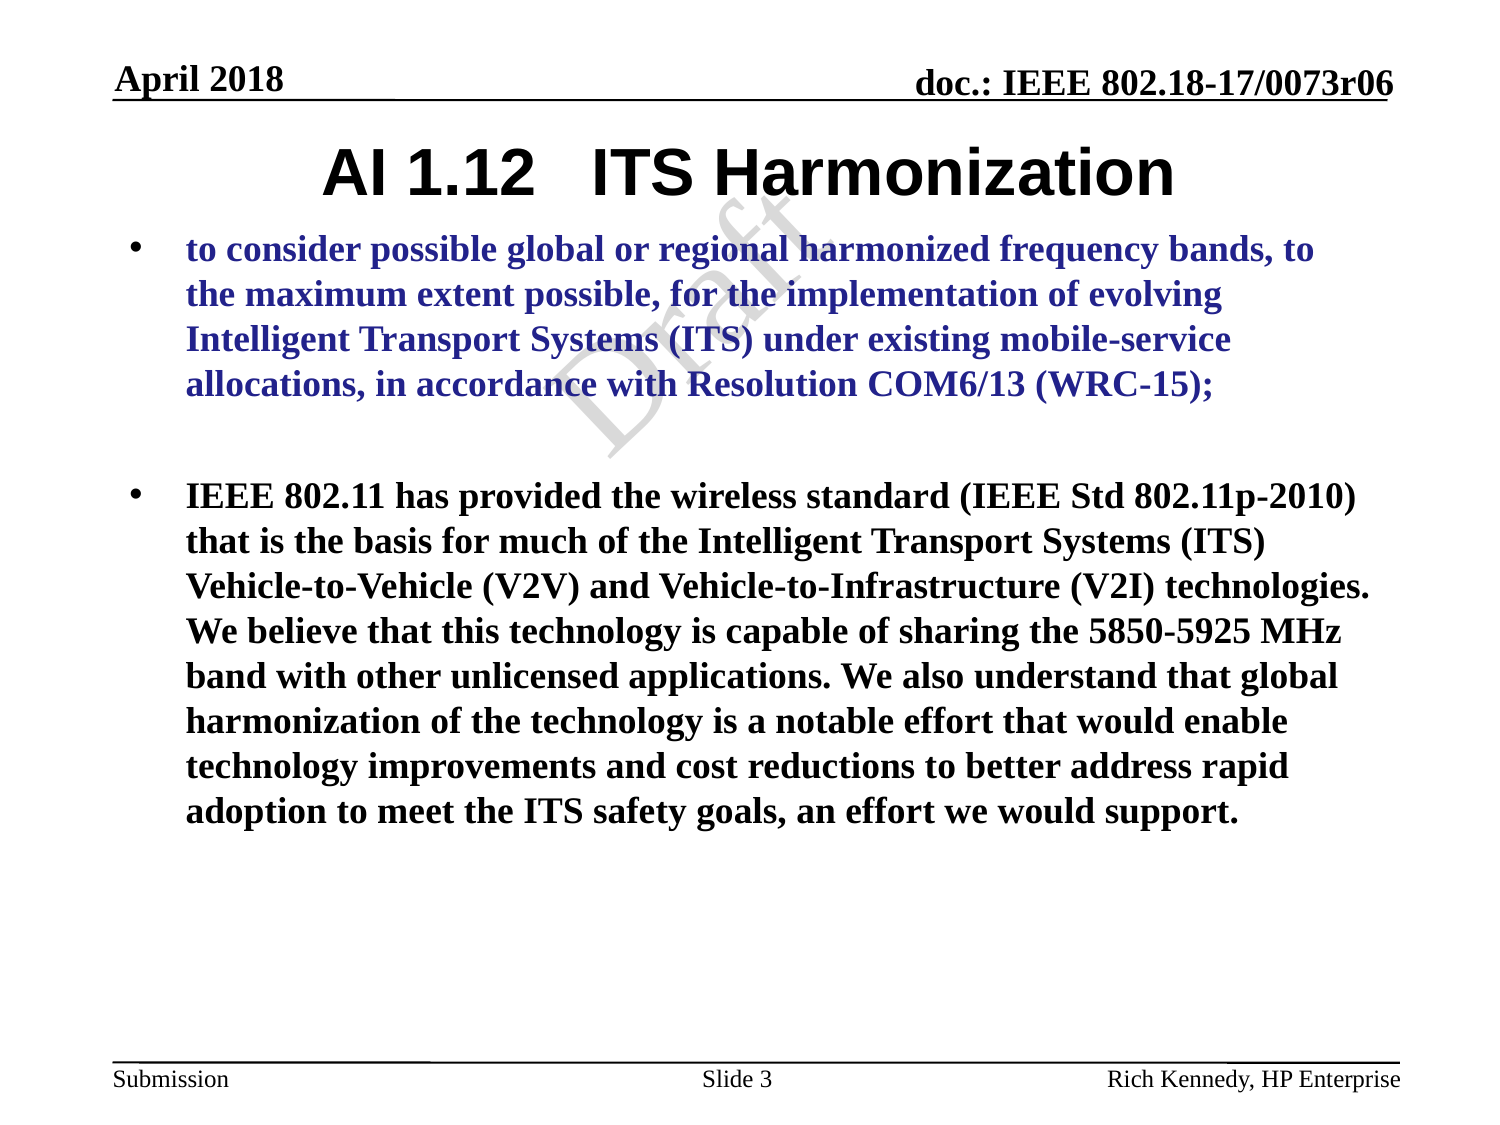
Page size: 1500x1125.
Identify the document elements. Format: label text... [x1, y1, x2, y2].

title AI 1.12 ITS Harmonization [112, 99, 1388, 238]
slide_number Slide 3 [674, 1061, 800, 1123]
list to consider possible global or regional harmonized frequency bands, to the maximum extent possible, for the implementation of evolving Intelligent Transport Systems (ITS) under existing mobile-service allocations, in accordance with Resolution COM6/13 (WRC-15); IEEE 802.11 has provided the wireless standard (IEEE Std 802.11p-2010) that is the basis for much of the Intelligent Transport Systems (ITS) Vehicle-to-Vehicle (V2V) and Vehicle-to-Infrastructure (V2I) technologies. We believe that this technology is capable of sharing the 5850-5925 MHz band with other unlicensed applications. We also understand that global harmonization of the technology is a notable effort that would enable technology improvements and cost reductions to better address rapid adoption to meet the ITS safety goals, an effort we would support. [114, 216, 1390, 925]
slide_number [114, 54, 423, 100]
footer Rich Kennedy, HP Enterprise [878, 1061, 1402, 1093]
